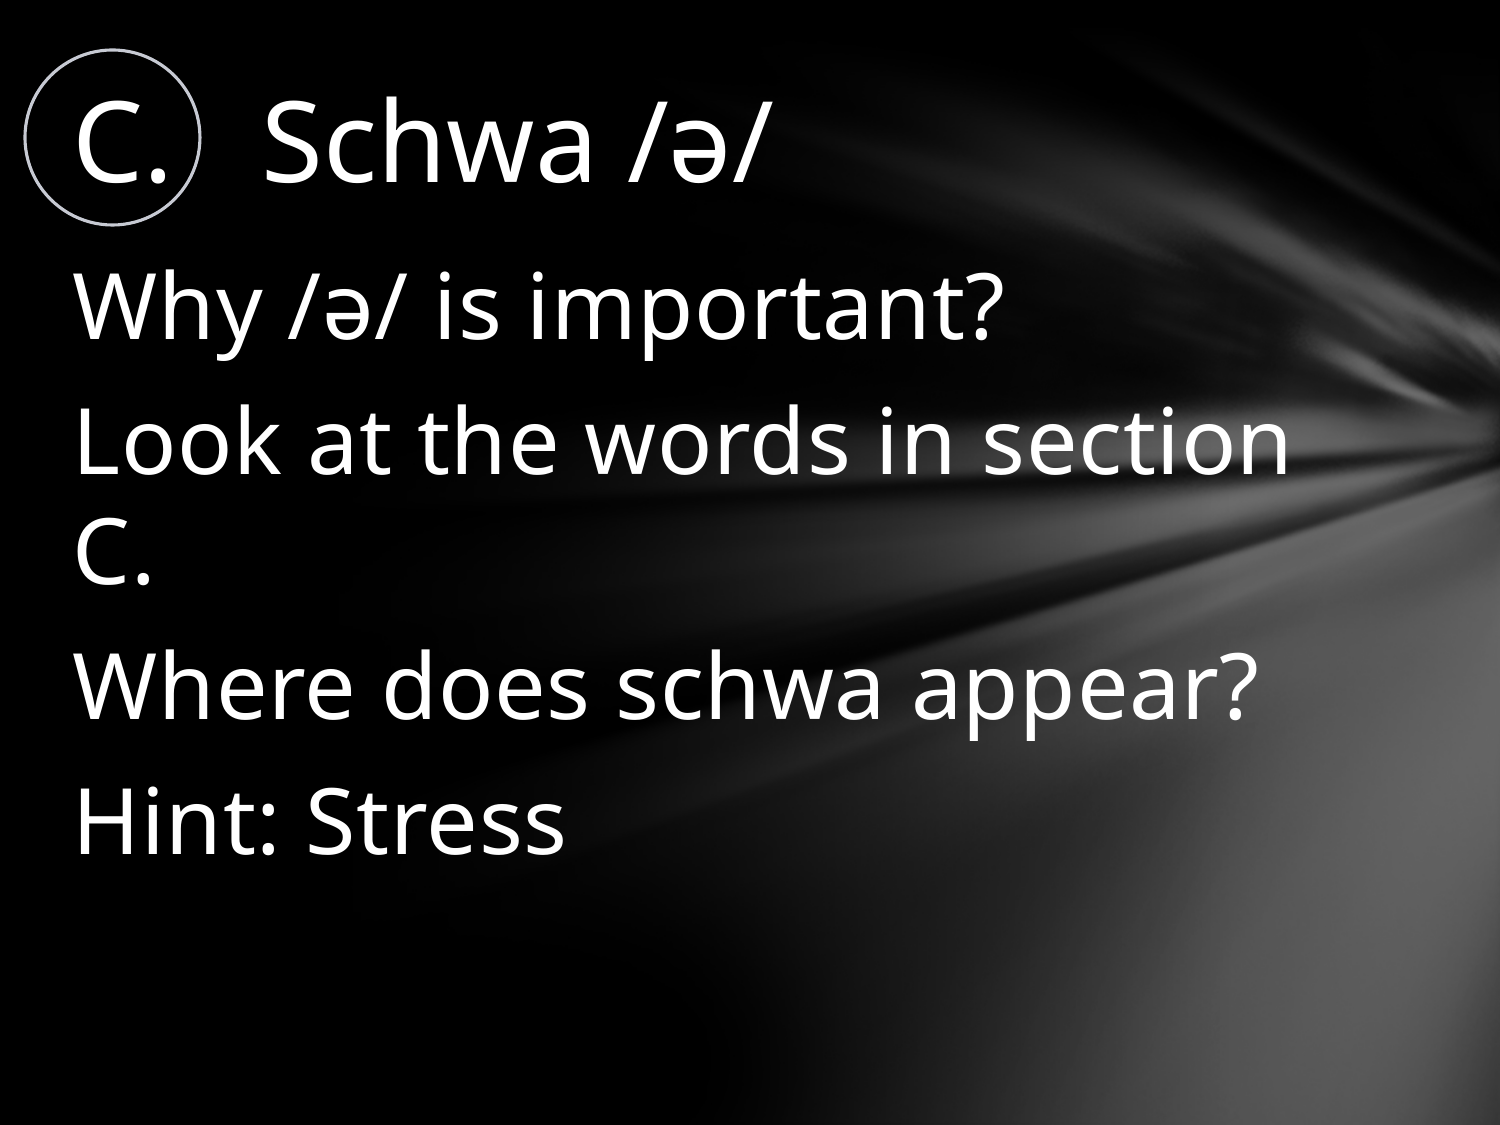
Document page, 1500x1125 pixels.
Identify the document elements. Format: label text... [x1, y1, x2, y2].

text_box [23, 48, 202, 227]
list Why /ə/ is important? Look at the words in section C. Where does schwa appear? Hint: Stress [57, 239, 1318, 1015]
title C. Schwa /ə/ [57, 37, 1318, 213]
